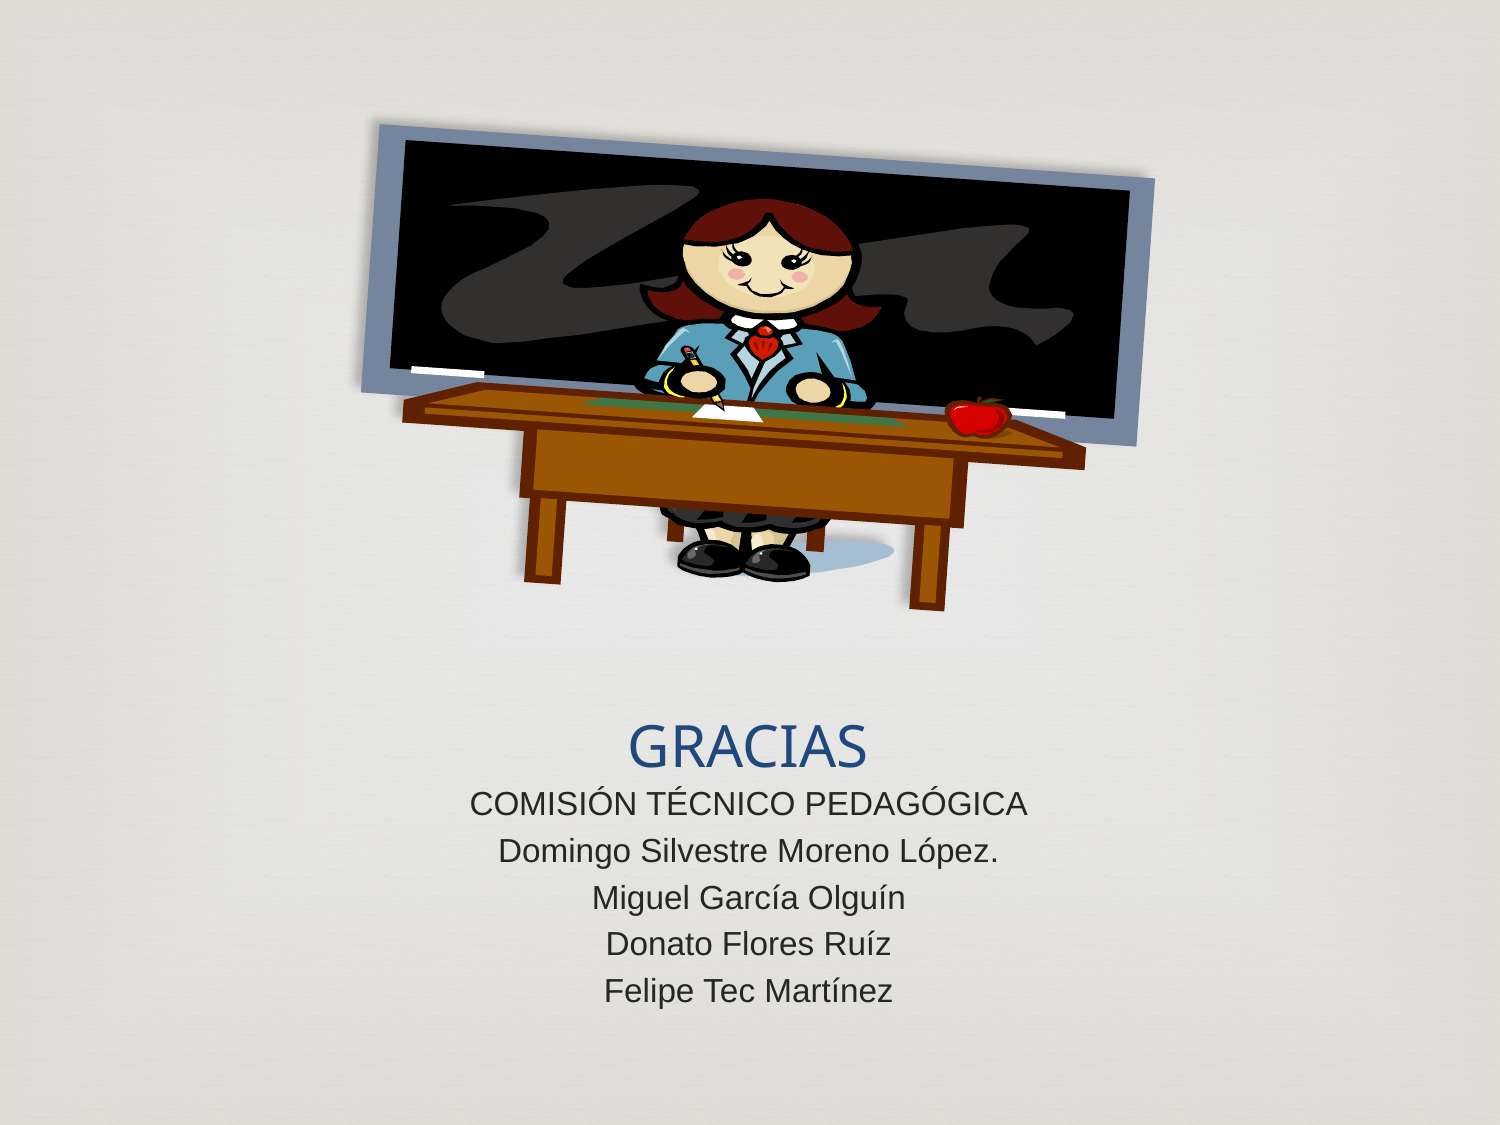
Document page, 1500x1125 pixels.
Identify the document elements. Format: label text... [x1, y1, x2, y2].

title GRACIAS [111, 704, 1386, 787]
picture [359, 148, 1144, 600]
list COMISIÓN TÉCNICO PEDAGÓGICA Domingo Silvestre Moreno López. Miguel García Olguín Donato Flores Ruíz Felipe Tec Martínez [112, 775, 1386, 1047]
